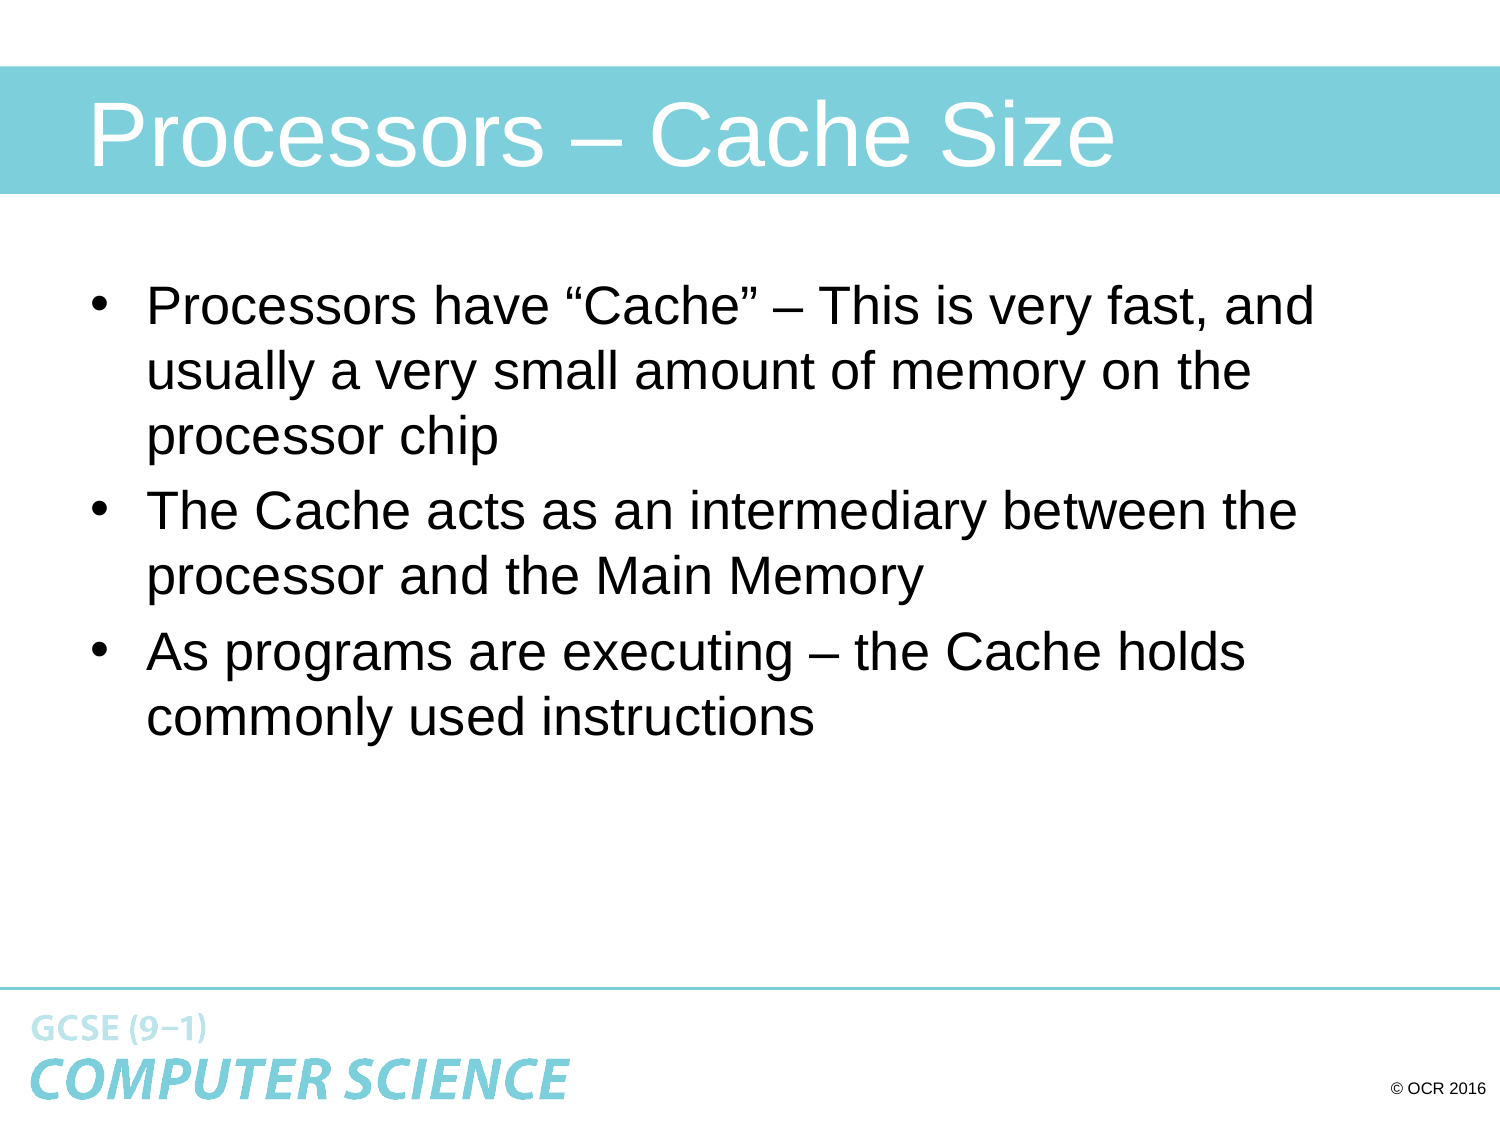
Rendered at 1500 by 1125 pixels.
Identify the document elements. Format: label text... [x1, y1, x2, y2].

title Processors – Cache Size [0, 66, 1500, 194]
list Processors have “Cache” – This is very fast, and usually a very small amount of memory on the processor chip The Cache acts as an intermediary between the processor and the Main Memory As programs are executing – the Cache holds commonly used instructions [75, 262, 1425, 965]
picture [0, 987, 1500, 1124]
